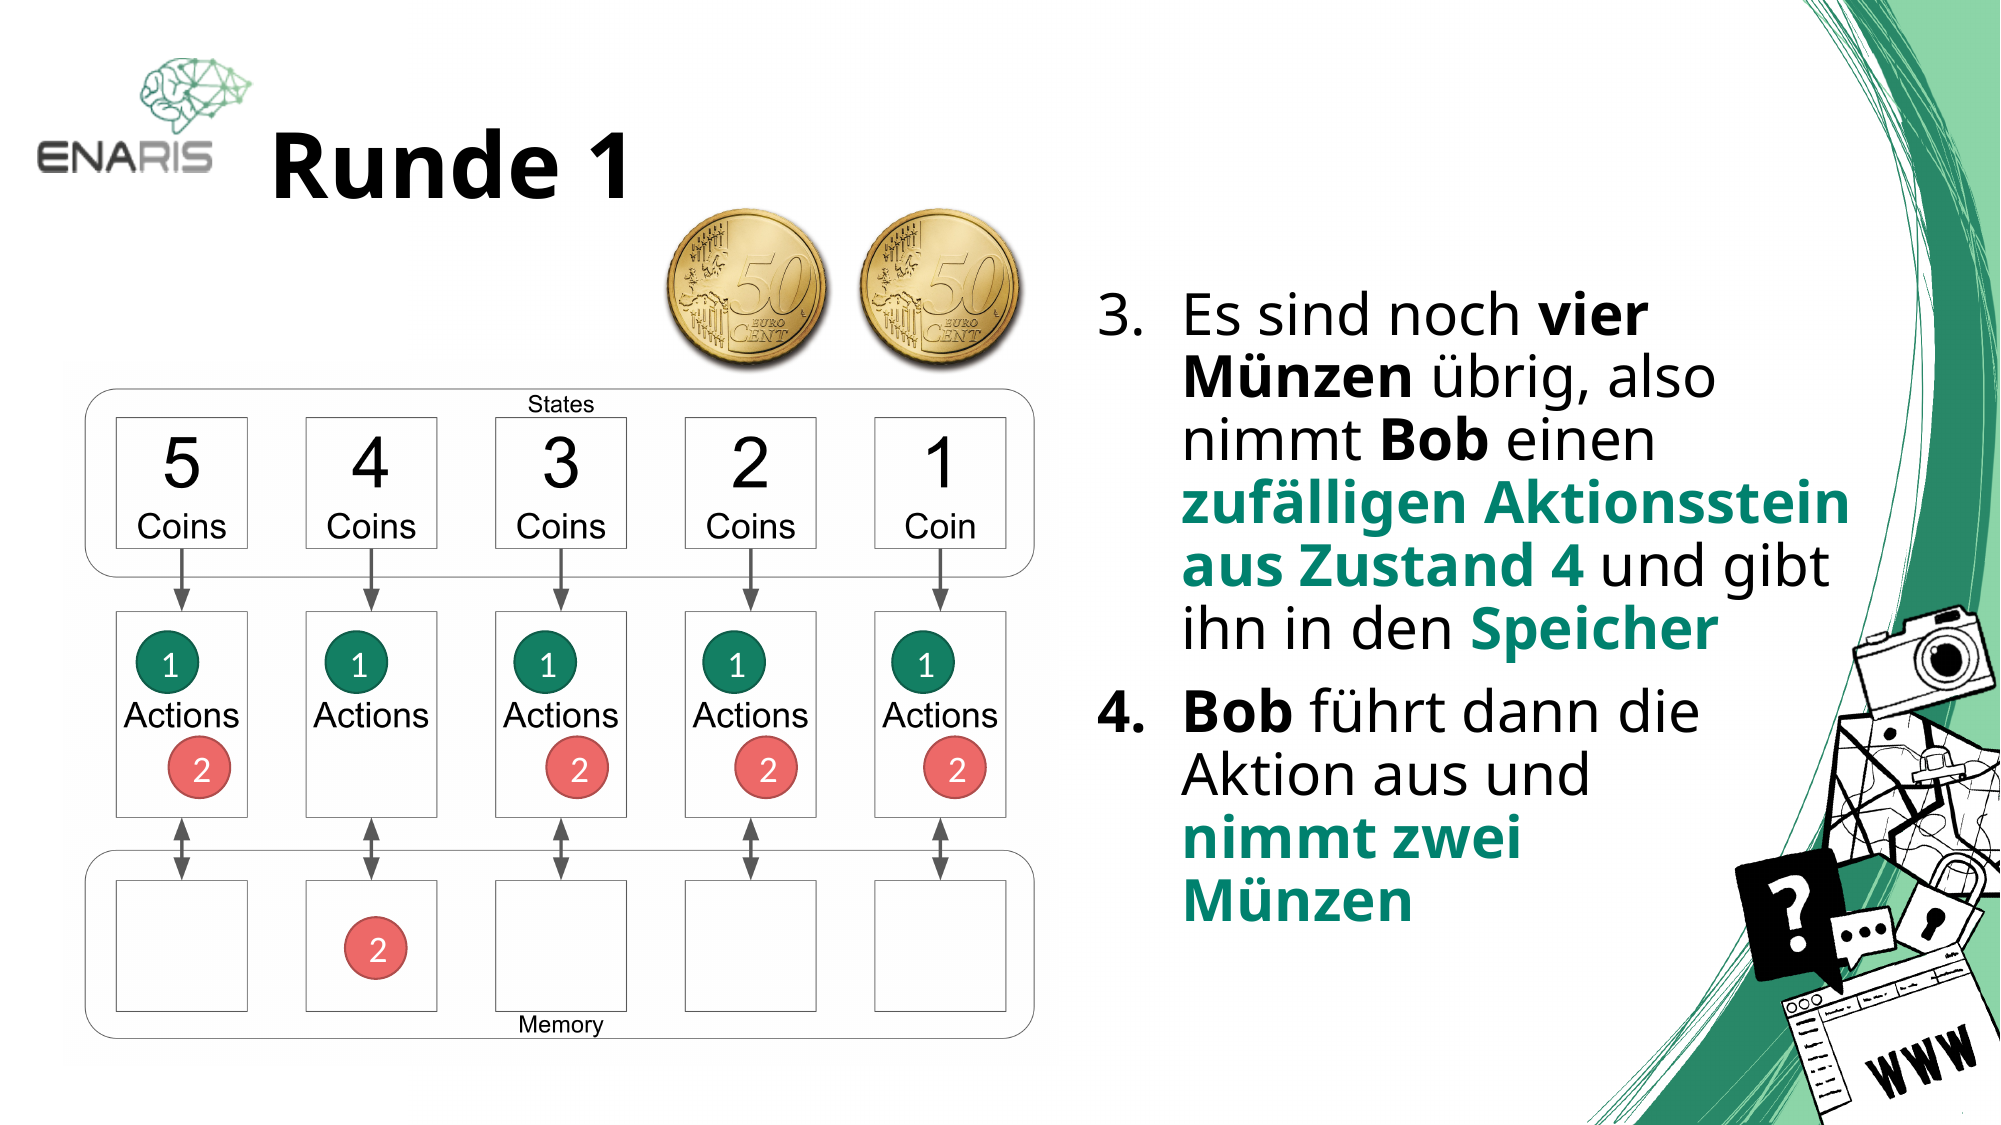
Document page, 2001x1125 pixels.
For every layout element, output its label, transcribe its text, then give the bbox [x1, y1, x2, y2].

title Runde 1 [253, 59, 1863, 278]
picture [37, 58, 254, 173]
picture [408, 0, 2000, 1125]
text_box Es sind noch vier Münzen übrig, also nimmt Bob einen zufälligen Aktionsstein aus Zustand 4 und gibt ihn in den Speicher Bob führt dann die Aktion aus und nimmt zwei Münzen [1082, 277, 1869, 1080]
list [63, 361, 1059, 1066]
